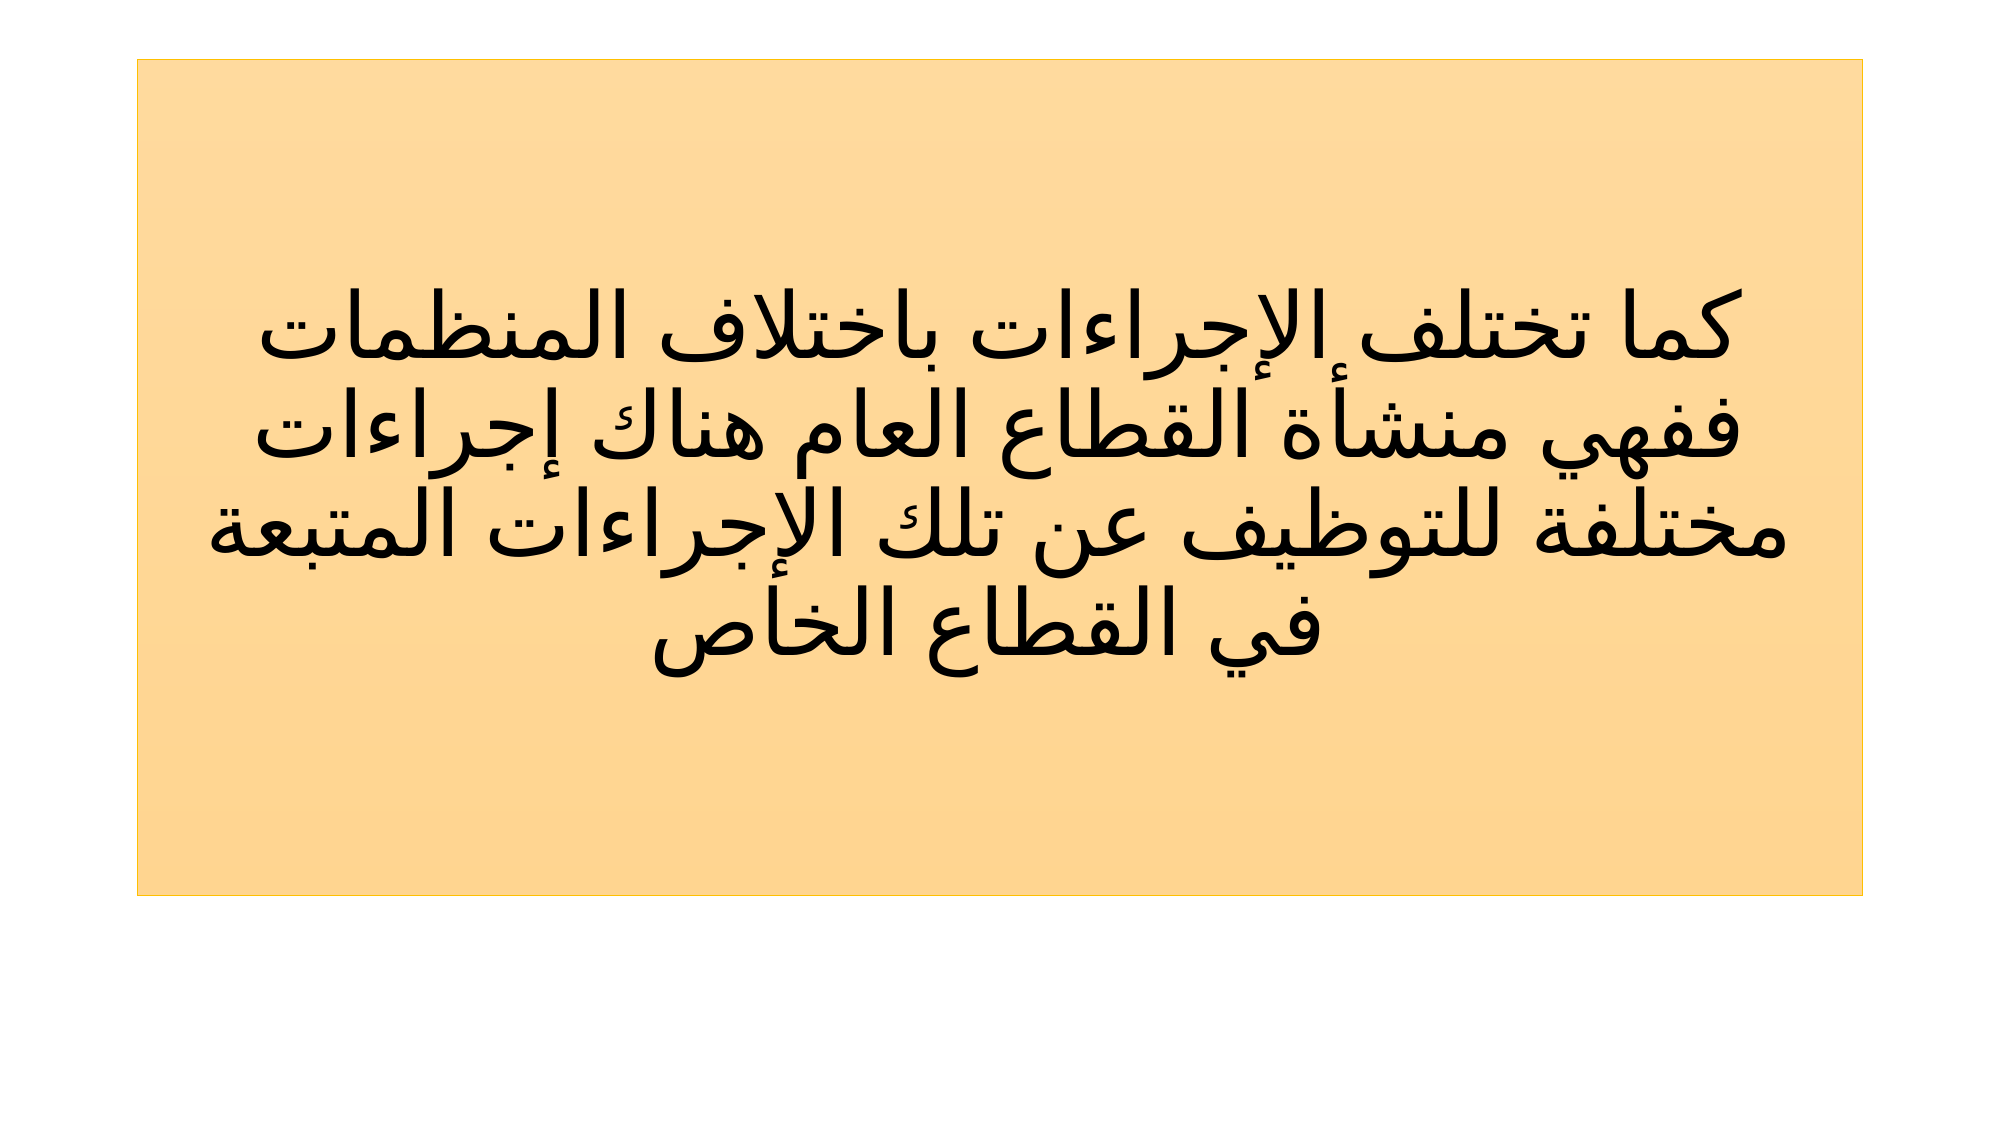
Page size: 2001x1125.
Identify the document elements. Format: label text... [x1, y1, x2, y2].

title كما تختلف الإجراءات باختلاف المنظمات ففهي منشأة القطاع العام هناك إجراءات مختلفة للتوظيف عن تلك الإجراءات المتبعة في القطاع الخاص [137, 59, 1863, 896]
